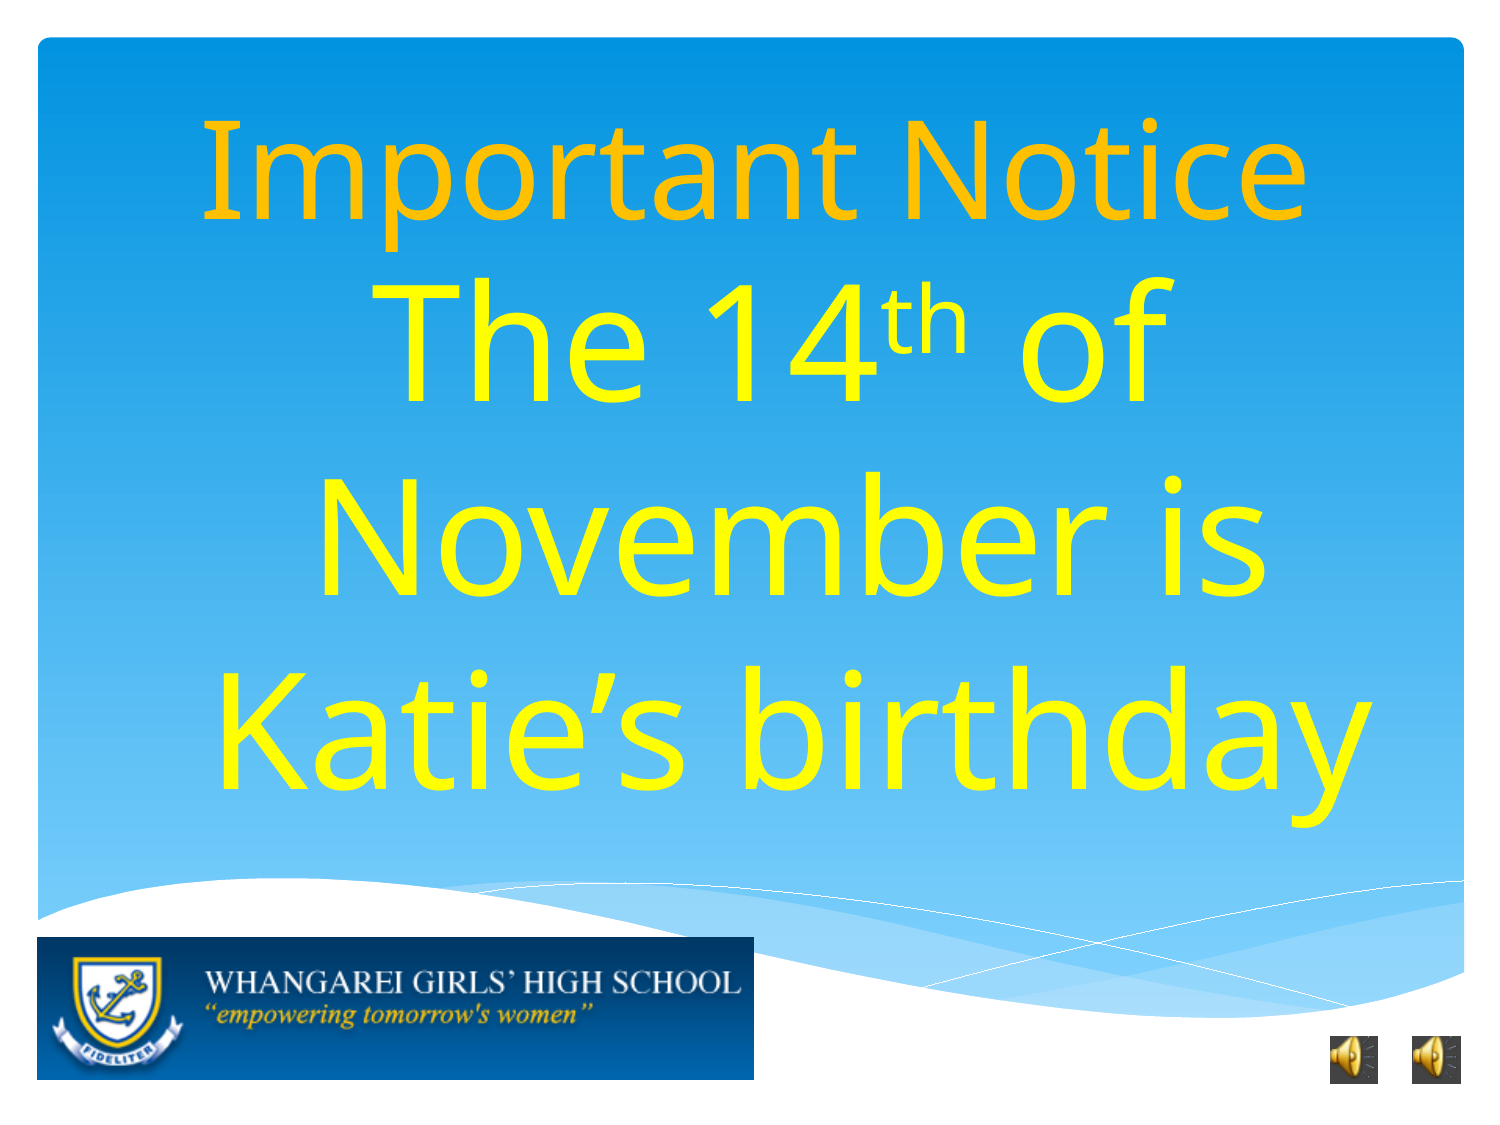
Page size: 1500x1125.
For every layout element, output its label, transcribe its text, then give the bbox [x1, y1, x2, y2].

picture [37, 937, 754, 1080]
picture [1328, 1034, 1380, 1086]
text_box The 14th of November is Katie’s birthday [149, 231, 1391, 963]
text_box Important Notice [149, 37, 1362, 255]
picture [1411, 1034, 1462, 1086]
